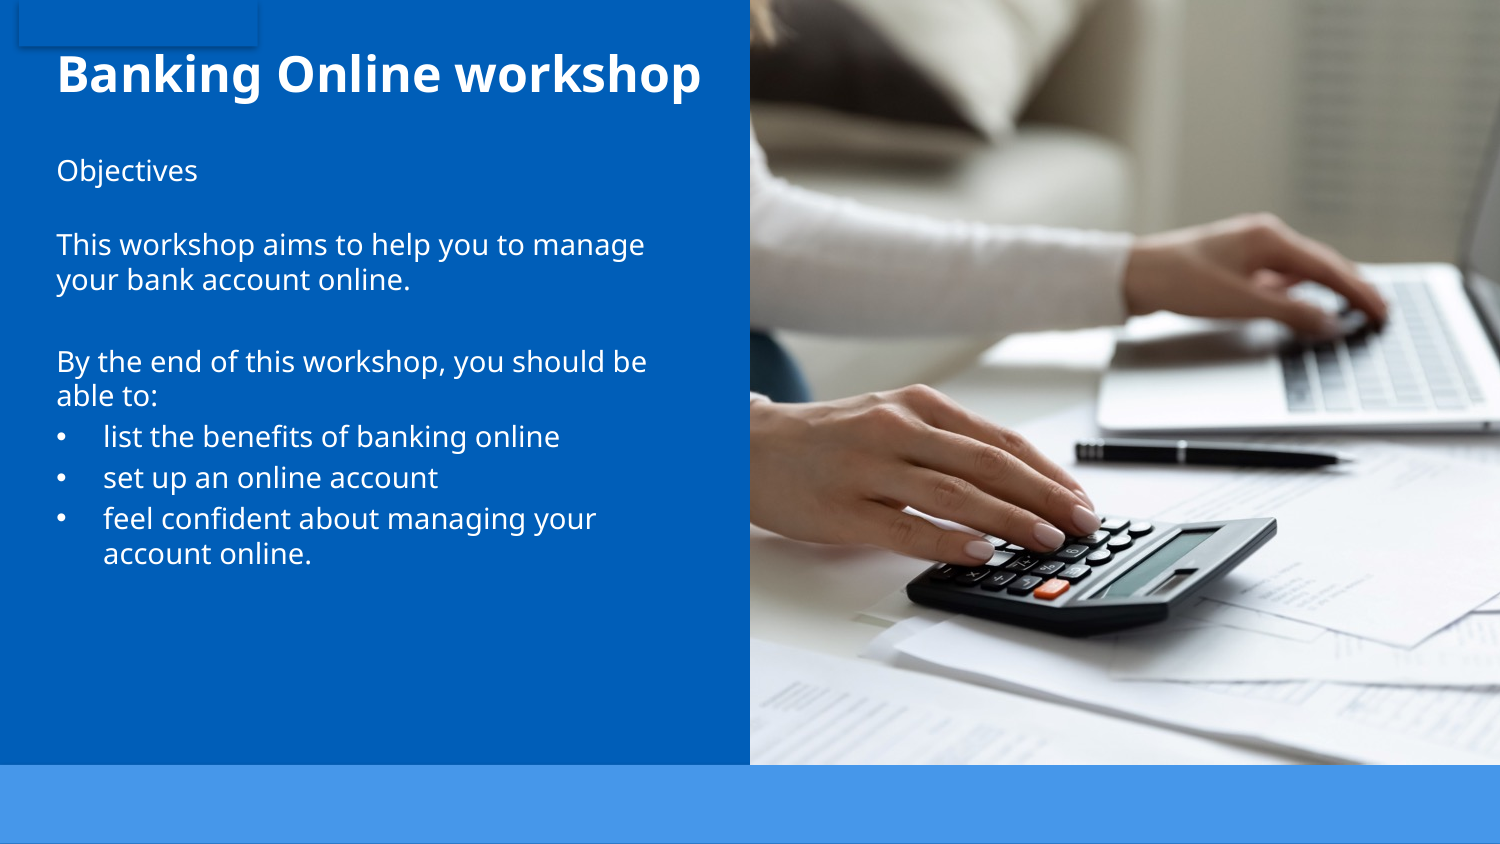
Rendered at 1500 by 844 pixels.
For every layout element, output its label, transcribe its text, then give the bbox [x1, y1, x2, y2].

list This workshop aims to help you to manage your bank account online. By the end of this workshop, you should be able to: list the benefits of banking online set up an online account feel confident about managing your account online. [41, 218, 721, 595]
picture [749, 0, 1500, 765]
title Banking Online workshop Objectives [41, 41, 721, 198]
